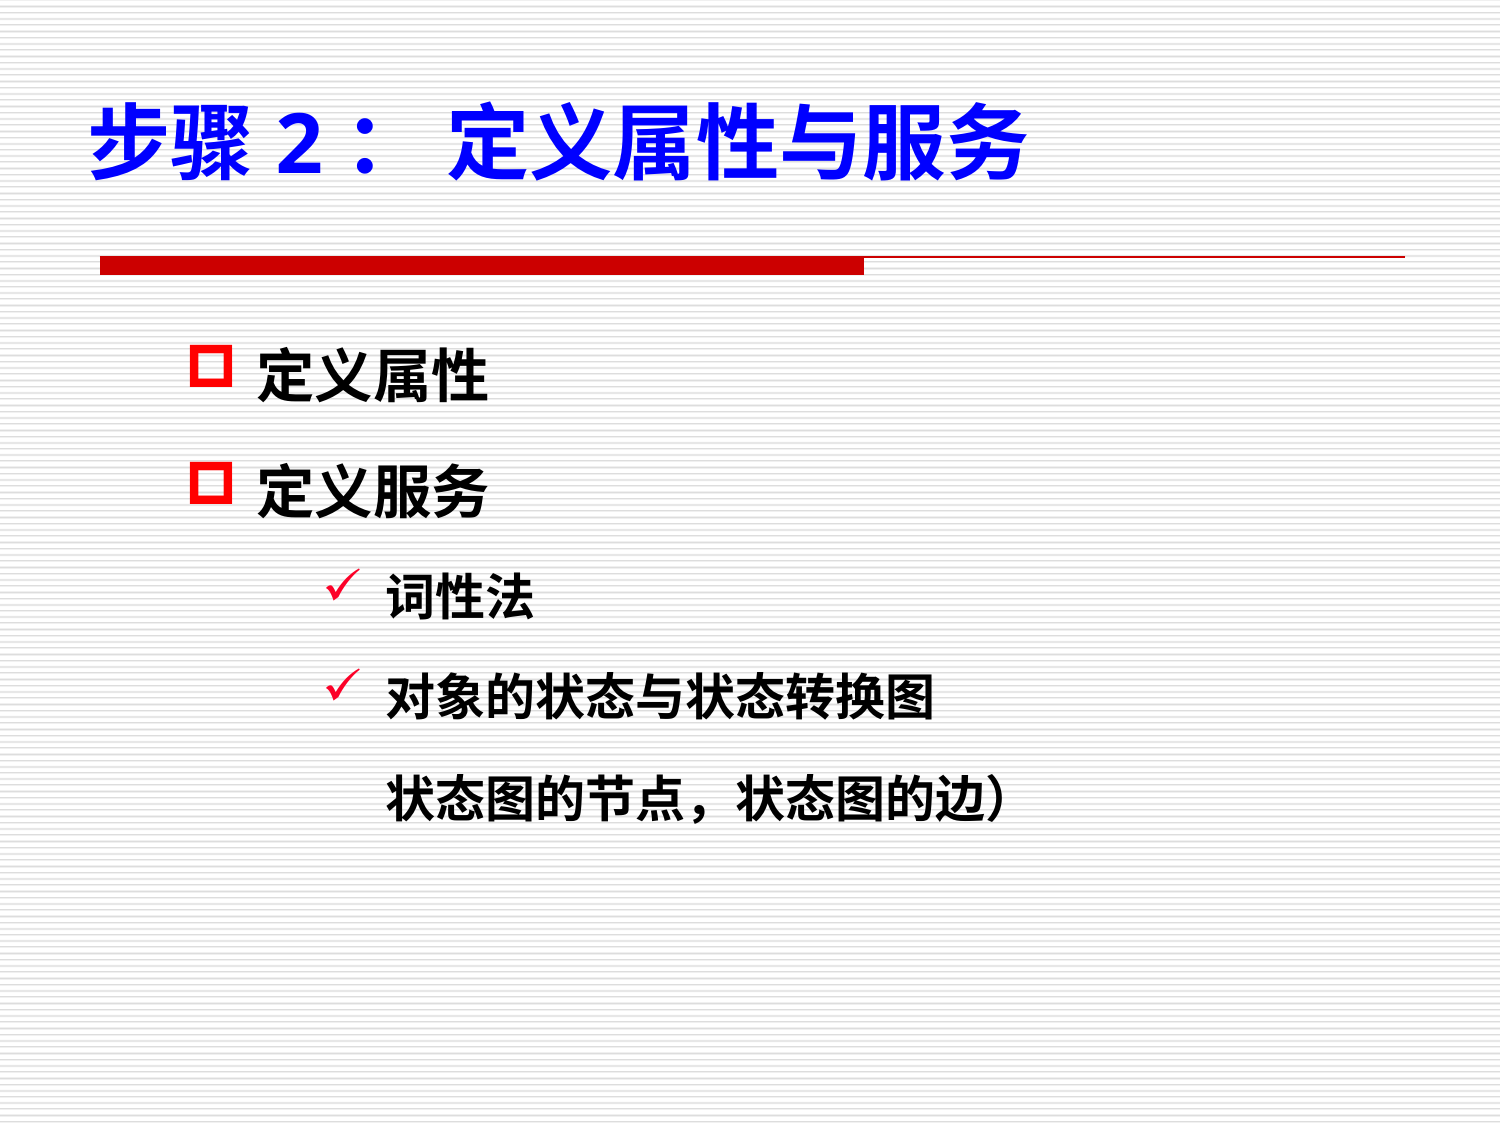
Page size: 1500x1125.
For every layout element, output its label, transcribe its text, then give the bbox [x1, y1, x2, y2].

text_box 定义属性 定义服务 词性法 对象的状态与状态转换图 状态图的节点，状态图的边） [92, 296, 1441, 1076]
text_box 步骤2： 定义属性与服务 [72, 82, 1044, 198]
picture [0, 0, 1500, 1125]
